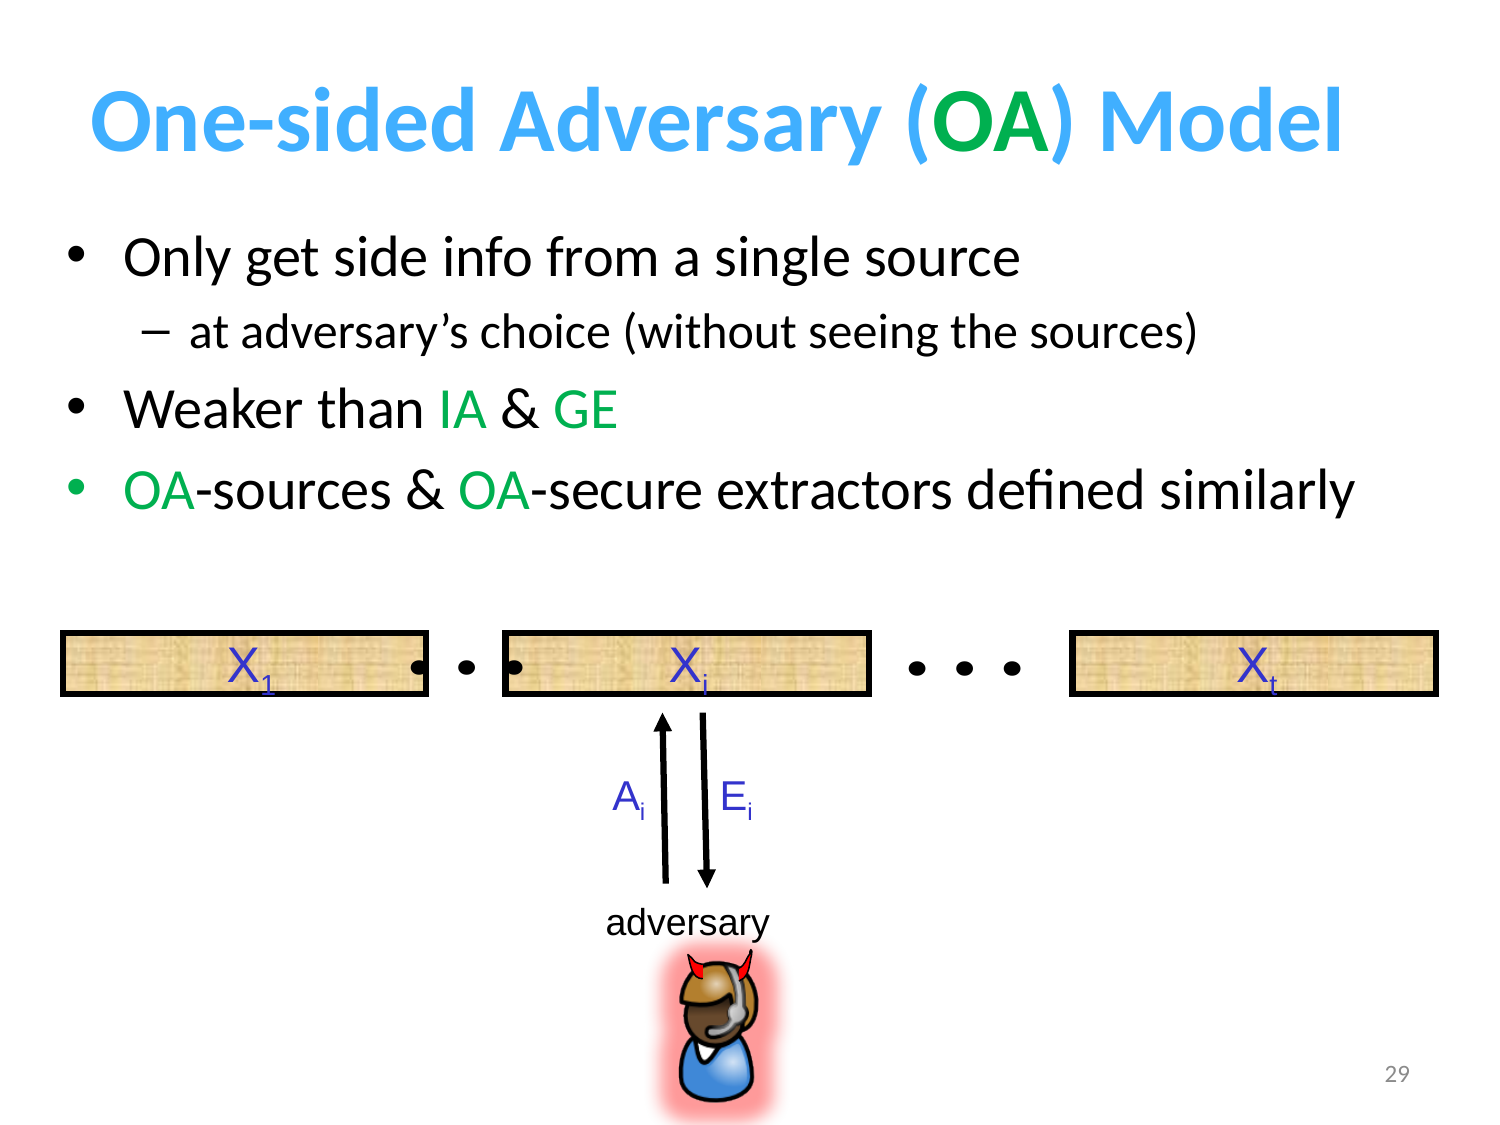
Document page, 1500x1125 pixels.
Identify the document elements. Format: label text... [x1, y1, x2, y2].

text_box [596, 712, 666, 884]
list Only get side info from a single source at adversary’s choice (without seeing the sources) Weaker than IA & GE OA-sources & OA-secure extractors defined similarly [51, 210, 1425, 1002]
text_box [505, 633, 654, 694]
text_box [724, 633, 869, 694]
text_box adversary [590, 890, 785, 951]
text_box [649, 949, 789, 1105]
text_box Xt [1221, 625, 1293, 709]
text_box [1072, 633, 1221, 694]
text_box [1293, 633, 1436, 694]
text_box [702, 712, 769, 889]
text_box X1 [211, 625, 292, 709]
slide_number 29 [1074, 1042, 1425, 1103]
text_box Xi [654, 625, 724, 709]
text_box [292, 633, 427, 694]
title One-sided Adversary (OA) Model [75, 21, 1425, 209]
text_box [62, 633, 211, 694]
